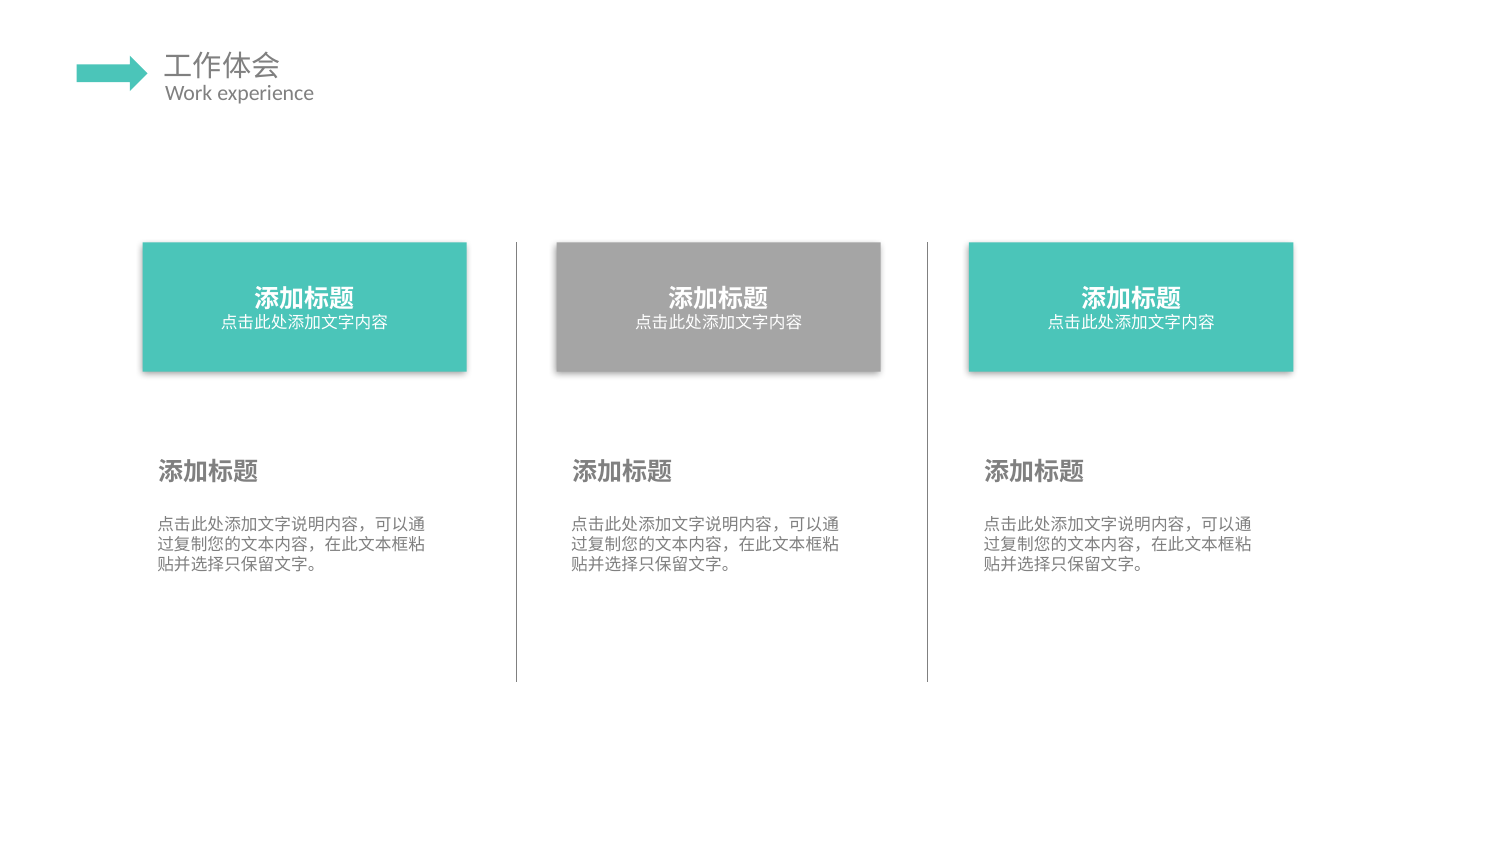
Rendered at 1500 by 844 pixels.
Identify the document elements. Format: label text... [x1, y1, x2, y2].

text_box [556, 447, 858, 583]
text_box 添加标题 点击此处添加文字内容 [139, 239, 470, 375]
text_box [968, 447, 1270, 583]
text_box 添加标题 点击此处添加文字内容 [966, 239, 1296, 375]
text_box 添加标题 点击此处添加文字内容 [553, 239, 884, 375]
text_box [142, 447, 444, 583]
